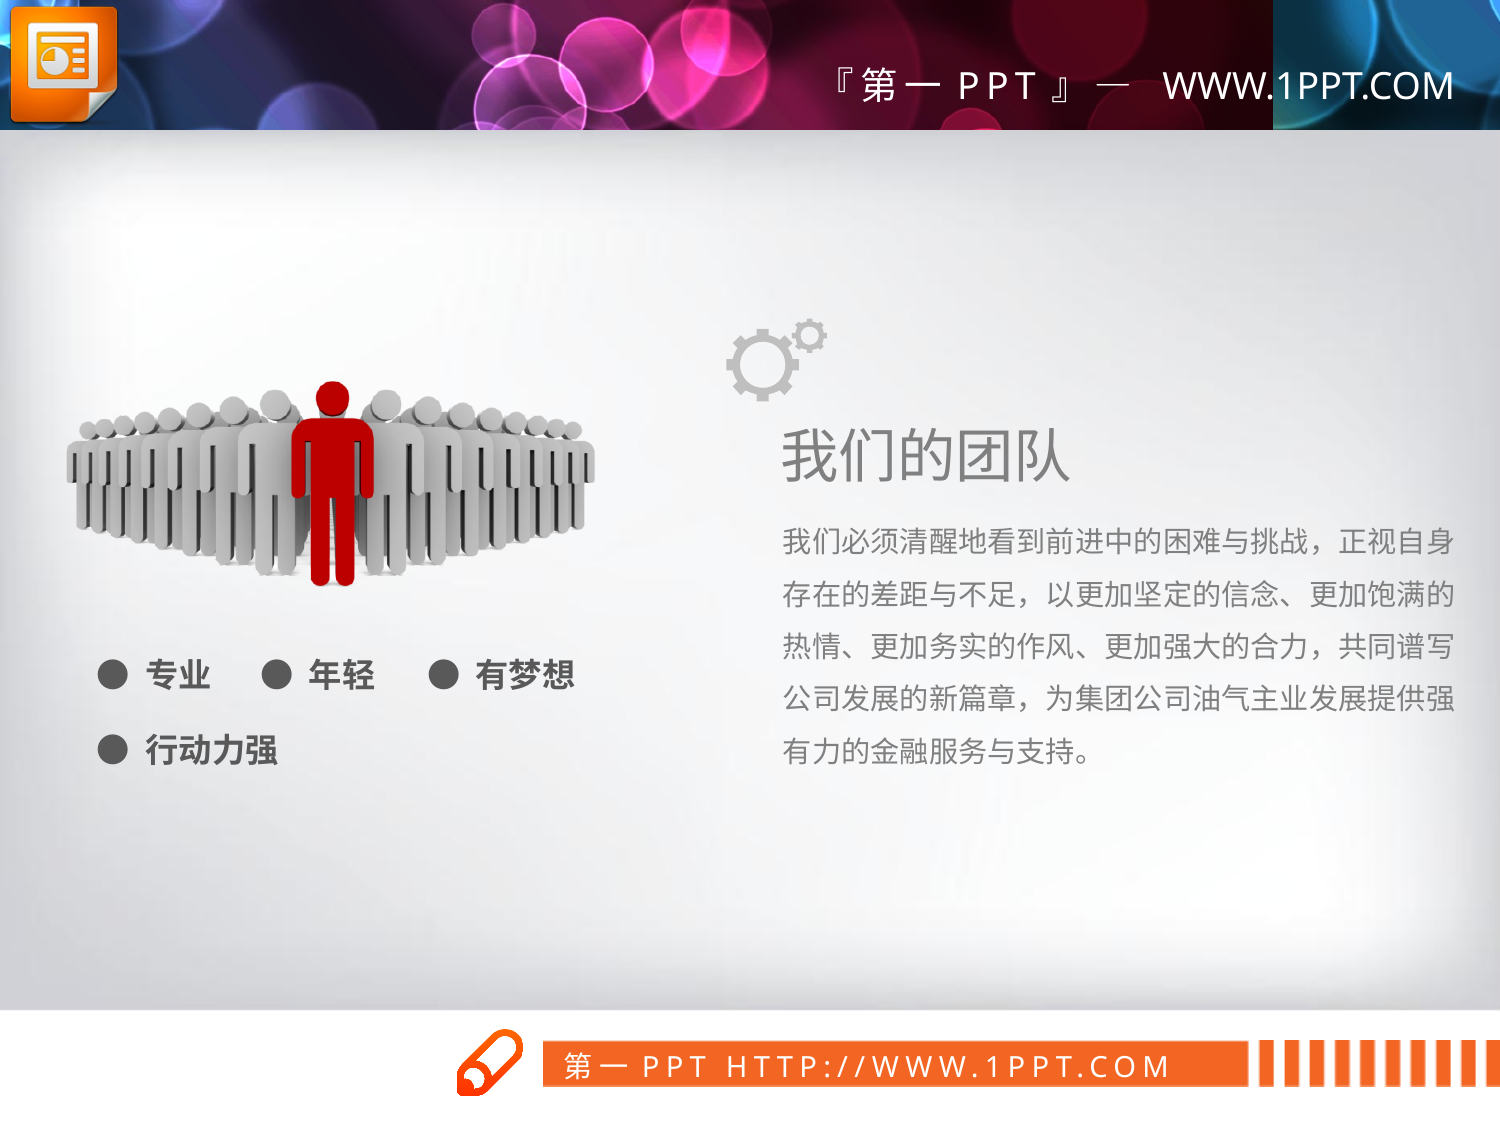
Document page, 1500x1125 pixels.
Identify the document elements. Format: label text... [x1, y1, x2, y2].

text_box ● 专业 [82, 646, 245, 702]
picture [543, 1040, 1500, 1087]
text_box ● 有梦想 [412, 646, 603, 702]
text_box 我们必须清醒地看到前进中的困难与挑战，正视自身存在的差距与不足，以更加坚定的信念、更加饱满的热情、更加务实的作风、更加强大的合力，共同谱写公司发展的新篇章，为集团公司油气主业发展提供强有力的金融服务与支持。 [768, 498, 1481, 811]
text_box ● 年轻 [245, 646, 412, 702]
text_box 我们的团队 [766, 411, 1149, 497]
picture [0, 0, 1500, 1012]
text_box [791, 318, 827, 353]
text_box ● 行动力强 [82, 721, 351, 777]
text_box [726, 328, 799, 402]
